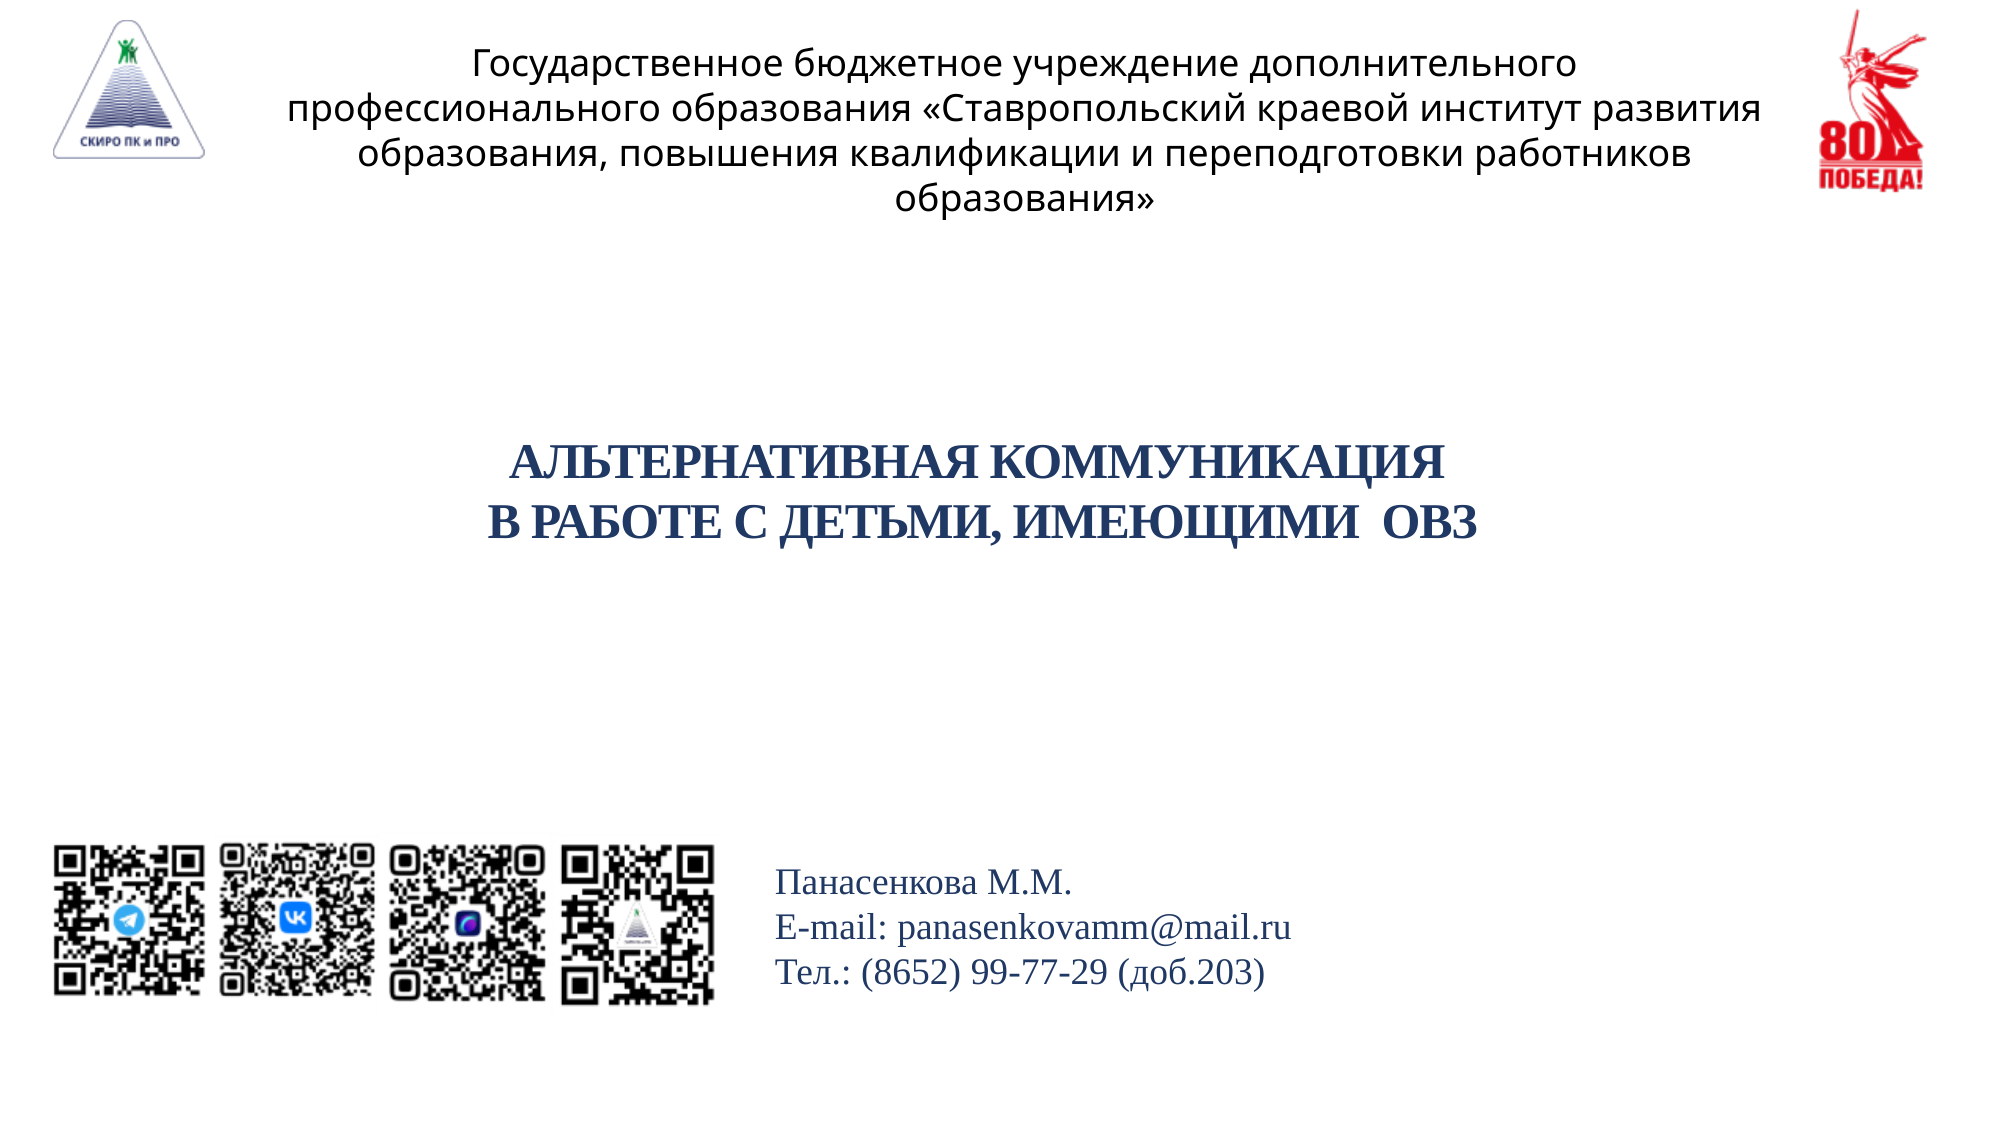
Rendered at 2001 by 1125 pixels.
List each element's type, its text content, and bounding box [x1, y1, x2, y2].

picture [1798, 0, 1946, 210]
picture [53, 20, 205, 159]
picture [45, 832, 724, 1017]
text_box Панасенкова М.М. E-mail: panasenkovamm@mail.ru Тел.: (8652) 99-77-29 (доб.203) [760, 849, 1354, 1000]
title Альтернативная коммуникация в работе с детьми, имеющими ОВЗ [168, 421, 1797, 698]
